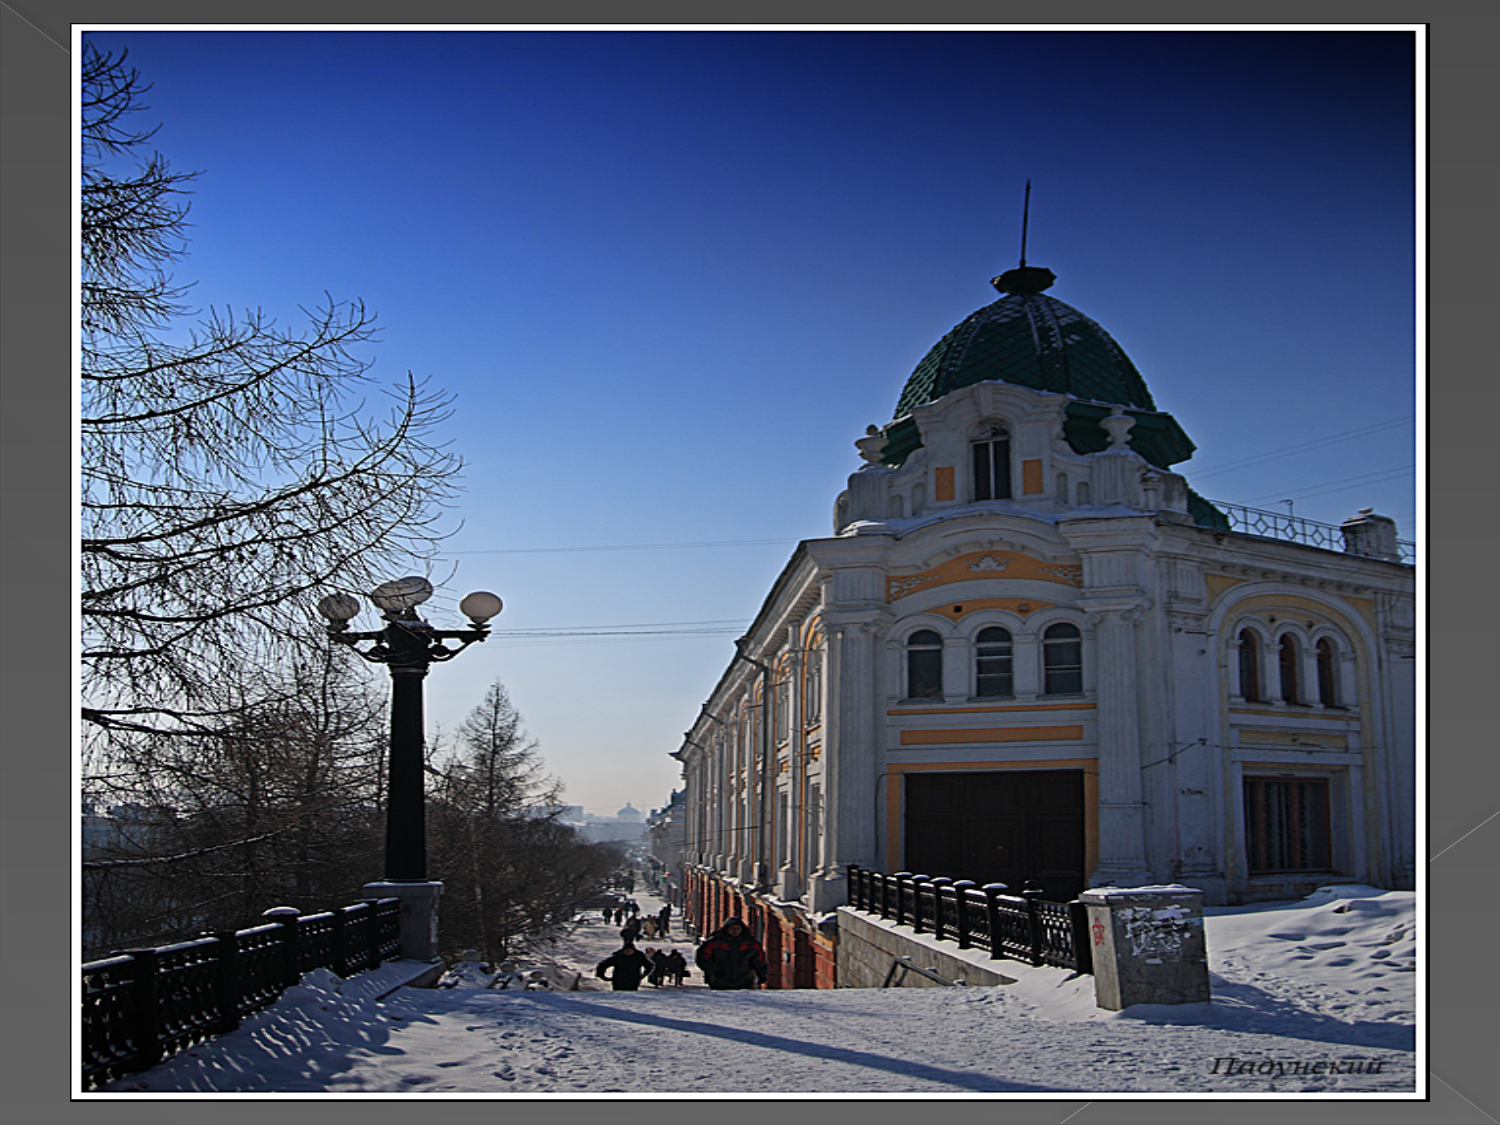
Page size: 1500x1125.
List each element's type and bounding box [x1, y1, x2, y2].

list [70, 23, 1430, 1102]
